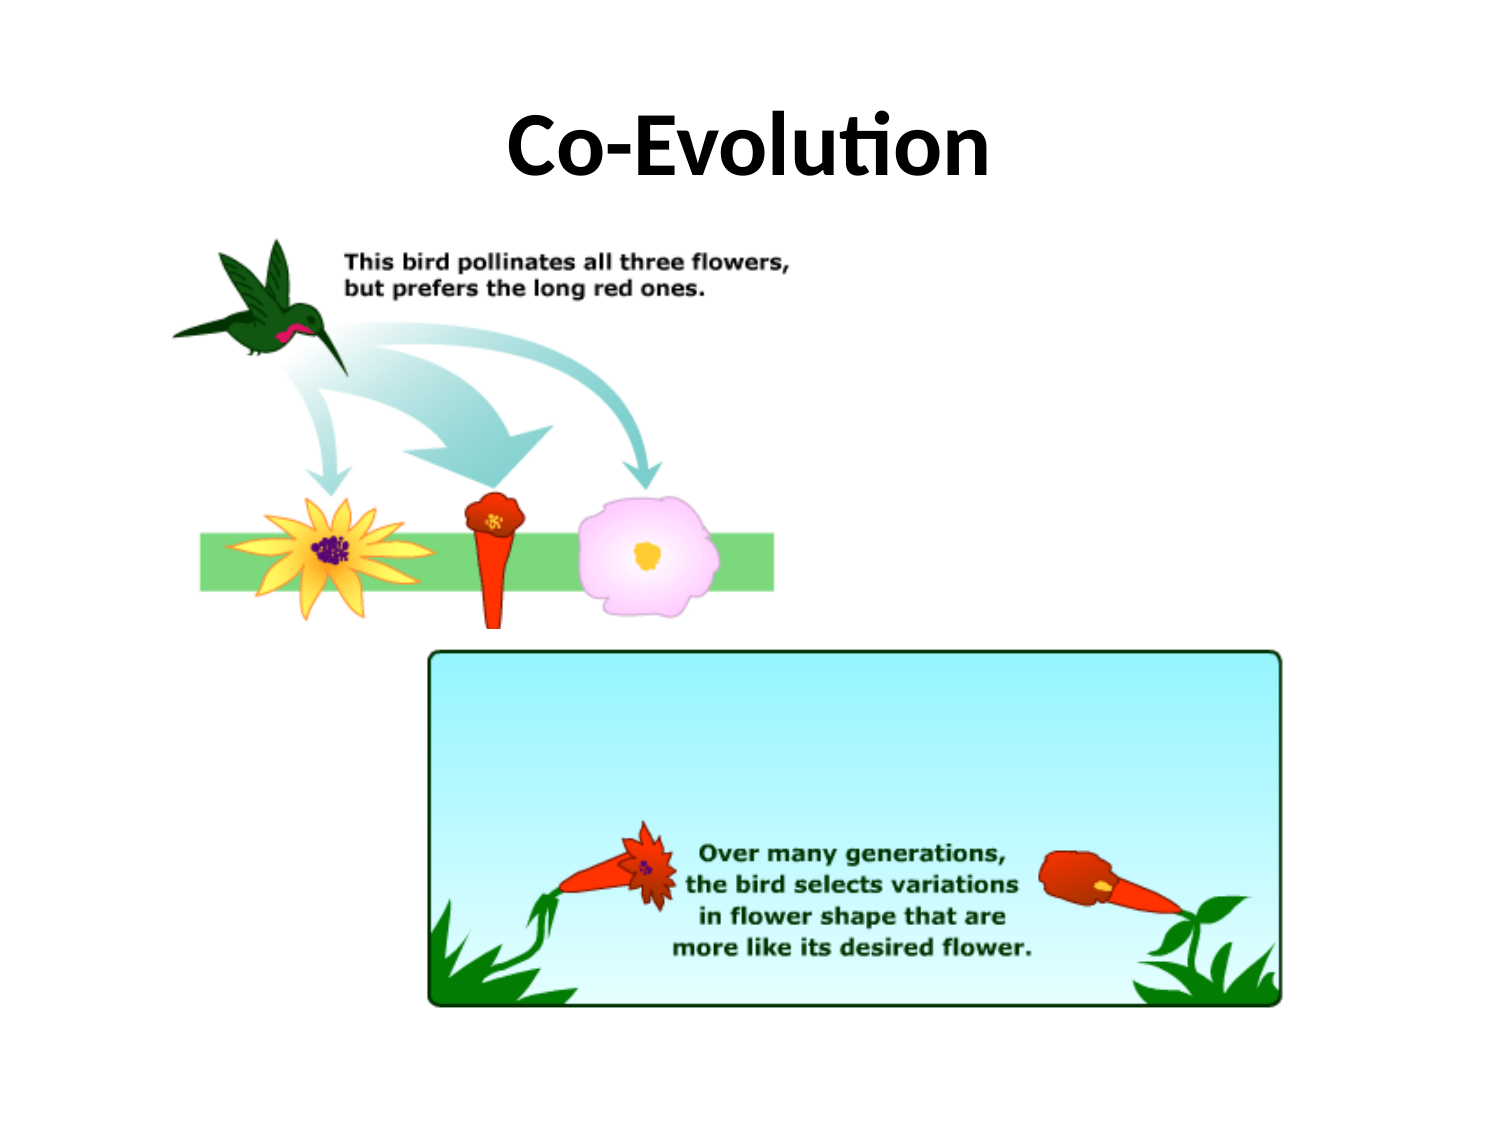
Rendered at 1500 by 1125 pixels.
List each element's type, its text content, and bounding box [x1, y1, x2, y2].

picture [74, 224, 1326, 1043]
title Co-Evolution [75, 45, 1425, 233]
